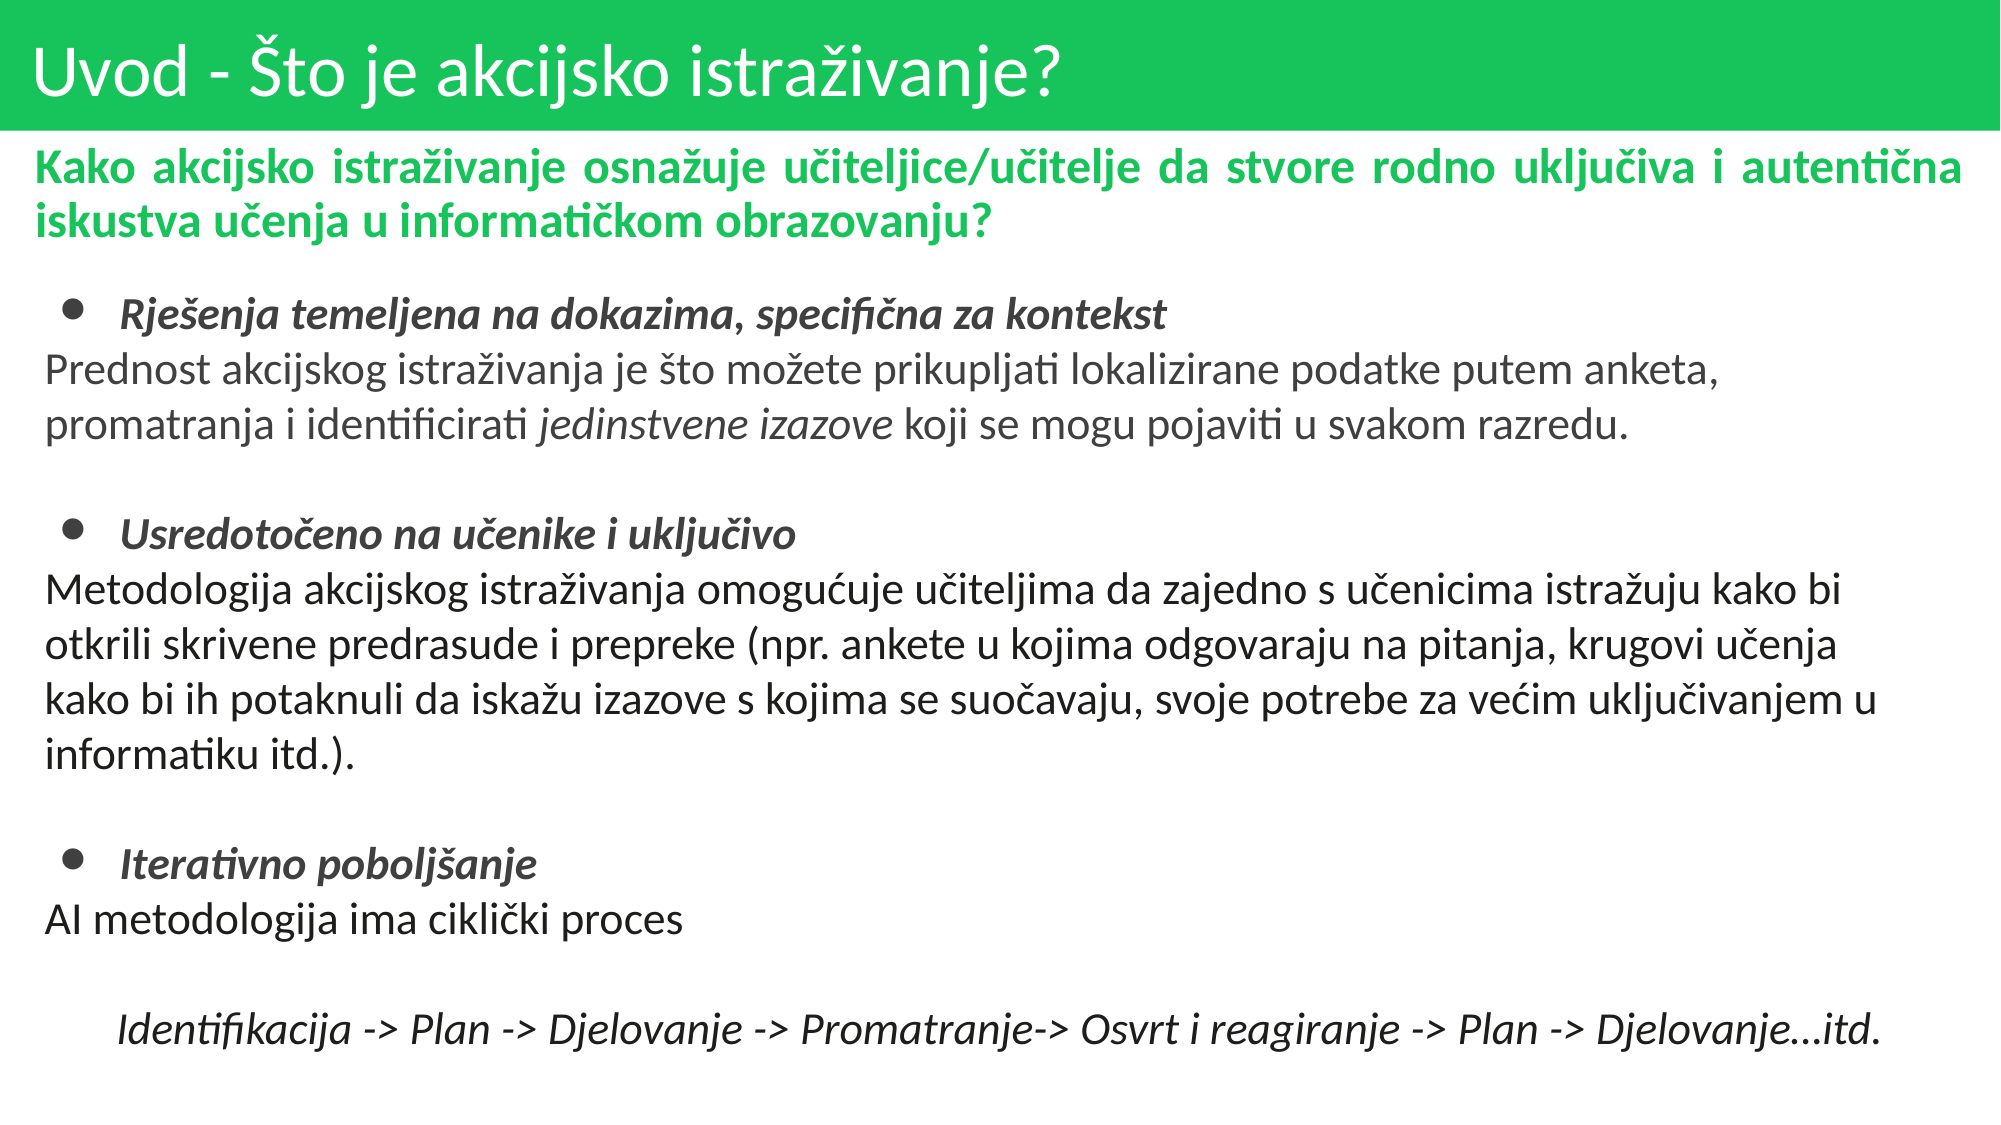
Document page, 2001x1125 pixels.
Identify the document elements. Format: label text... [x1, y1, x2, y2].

title Uvod - Što je akcijsko istraživanje? [16, 13, 1976, 131]
list Kako akcijsko istraživanje osnažuje učiteljice/učitelje da stvore rodno uključiva i autentična iskustva učenja u informatičkom obrazovanju? [20, 137, 1980, 326]
text_box Rješenja temeljena na dokazima, specifična za kontekst Prednost akcijskog istraživanja je što možete prikupljati lokalizirane podatke putem anketa, promatranja i identificirati jedinstvene izazove koji se mogu pojaviti u svakom razredu. Usredotočeno na učenike i uključivo Metodologija akcijskog istraživanja omogućuje učiteljima da zajedno s učenicima istražuju kako bi otkrili skrivene predrasude i prepreke (npr. ankete u kojima odgovaraju na pitanja, krugovi učenja kako bi ih potaknuli da iskažu izazove s kojima se suočavaju, svoje potrebe za većim uključivanjem u informatiku itd.). Iterativno poboljšanje AI metodologija ima ciklički proces Identifikacija -> Plan -> Djelovanje -> Promatranje-> Osvrt i reagiranje -> Plan -> Djelovanje…itd. [29, 326, 1914, 1125]
